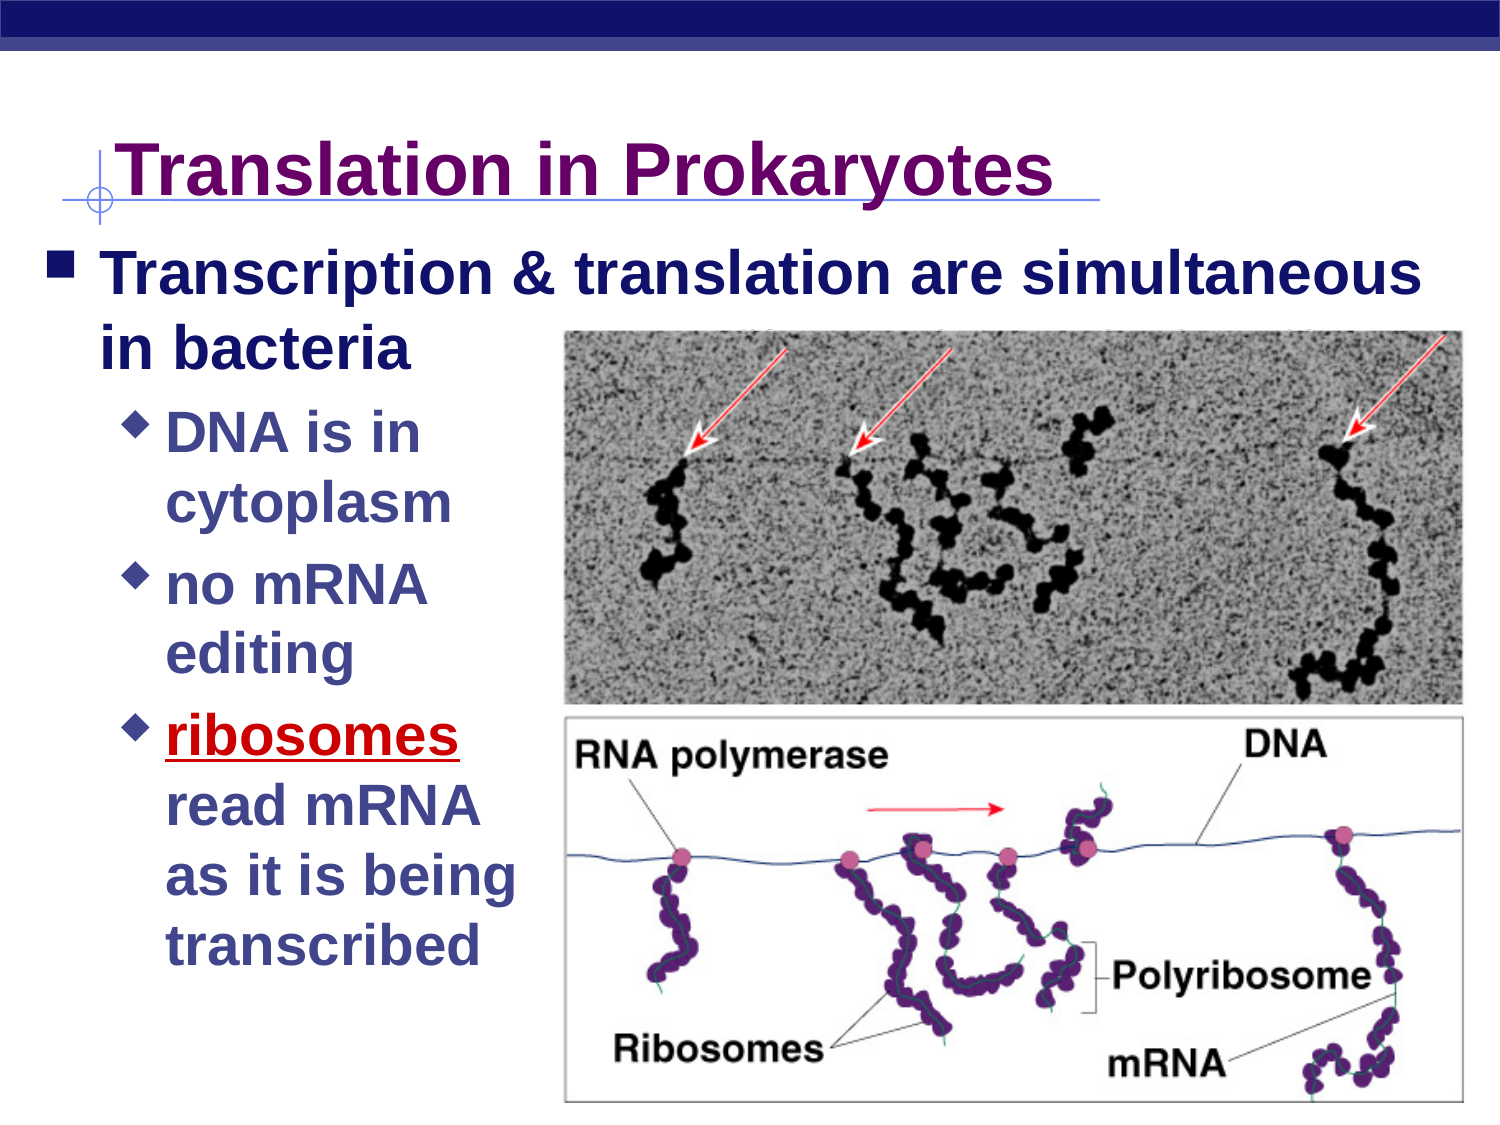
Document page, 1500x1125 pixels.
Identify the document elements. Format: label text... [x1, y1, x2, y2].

picture [560, 329, 1489, 1103]
list Transcription & translation are simultaneous in bacteria DNA is in cytoplasm no mRNA editing ribosomes read mRNA as it is being transcribed [28, 224, 1472, 1100]
title Translation in Prokaryotes [99, 112, 1375, 238]
